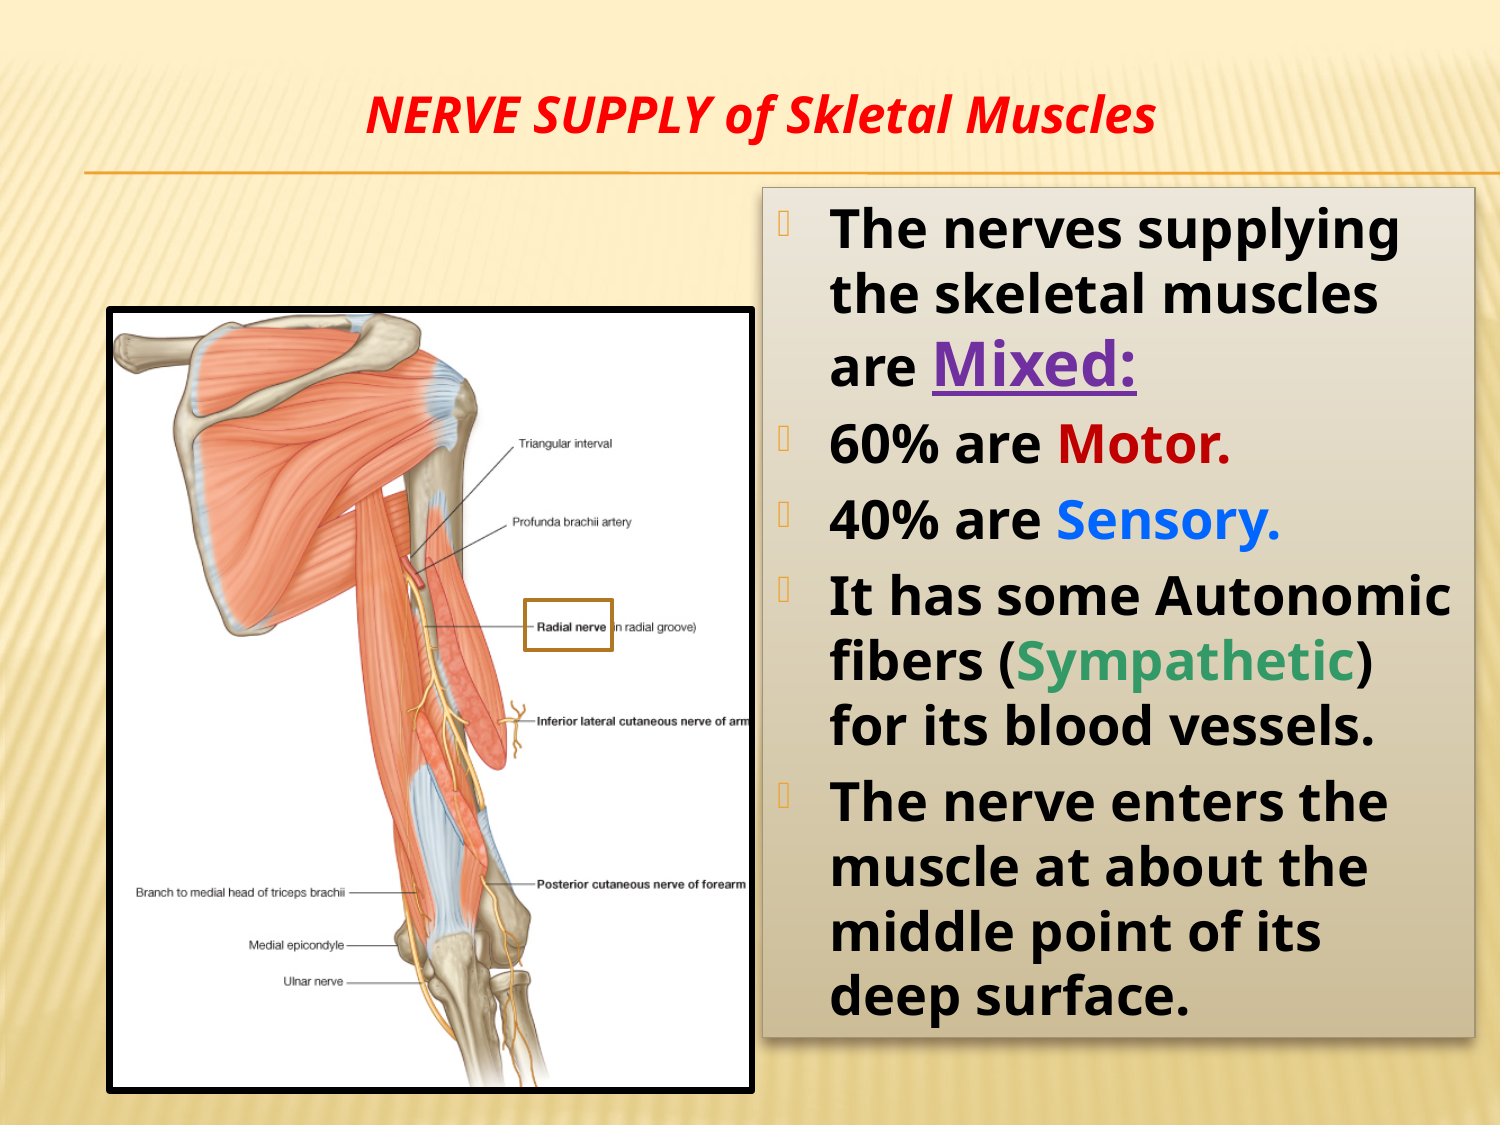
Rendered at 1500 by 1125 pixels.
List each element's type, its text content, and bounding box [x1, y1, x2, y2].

list The nerves supplying the skeletal muscles are Mixed: 60% are Motor. 40% are Sensory. It has some Autonomic fibers (Sympathetic) for its blood vessels. The nerve enters the muscle at about the middle point of its deep surface. [762, 187, 1476, 1038]
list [112, 312, 750, 1088]
title NERVE SUPPLY of Skletal Muscles [49, 75, 1475, 213]
